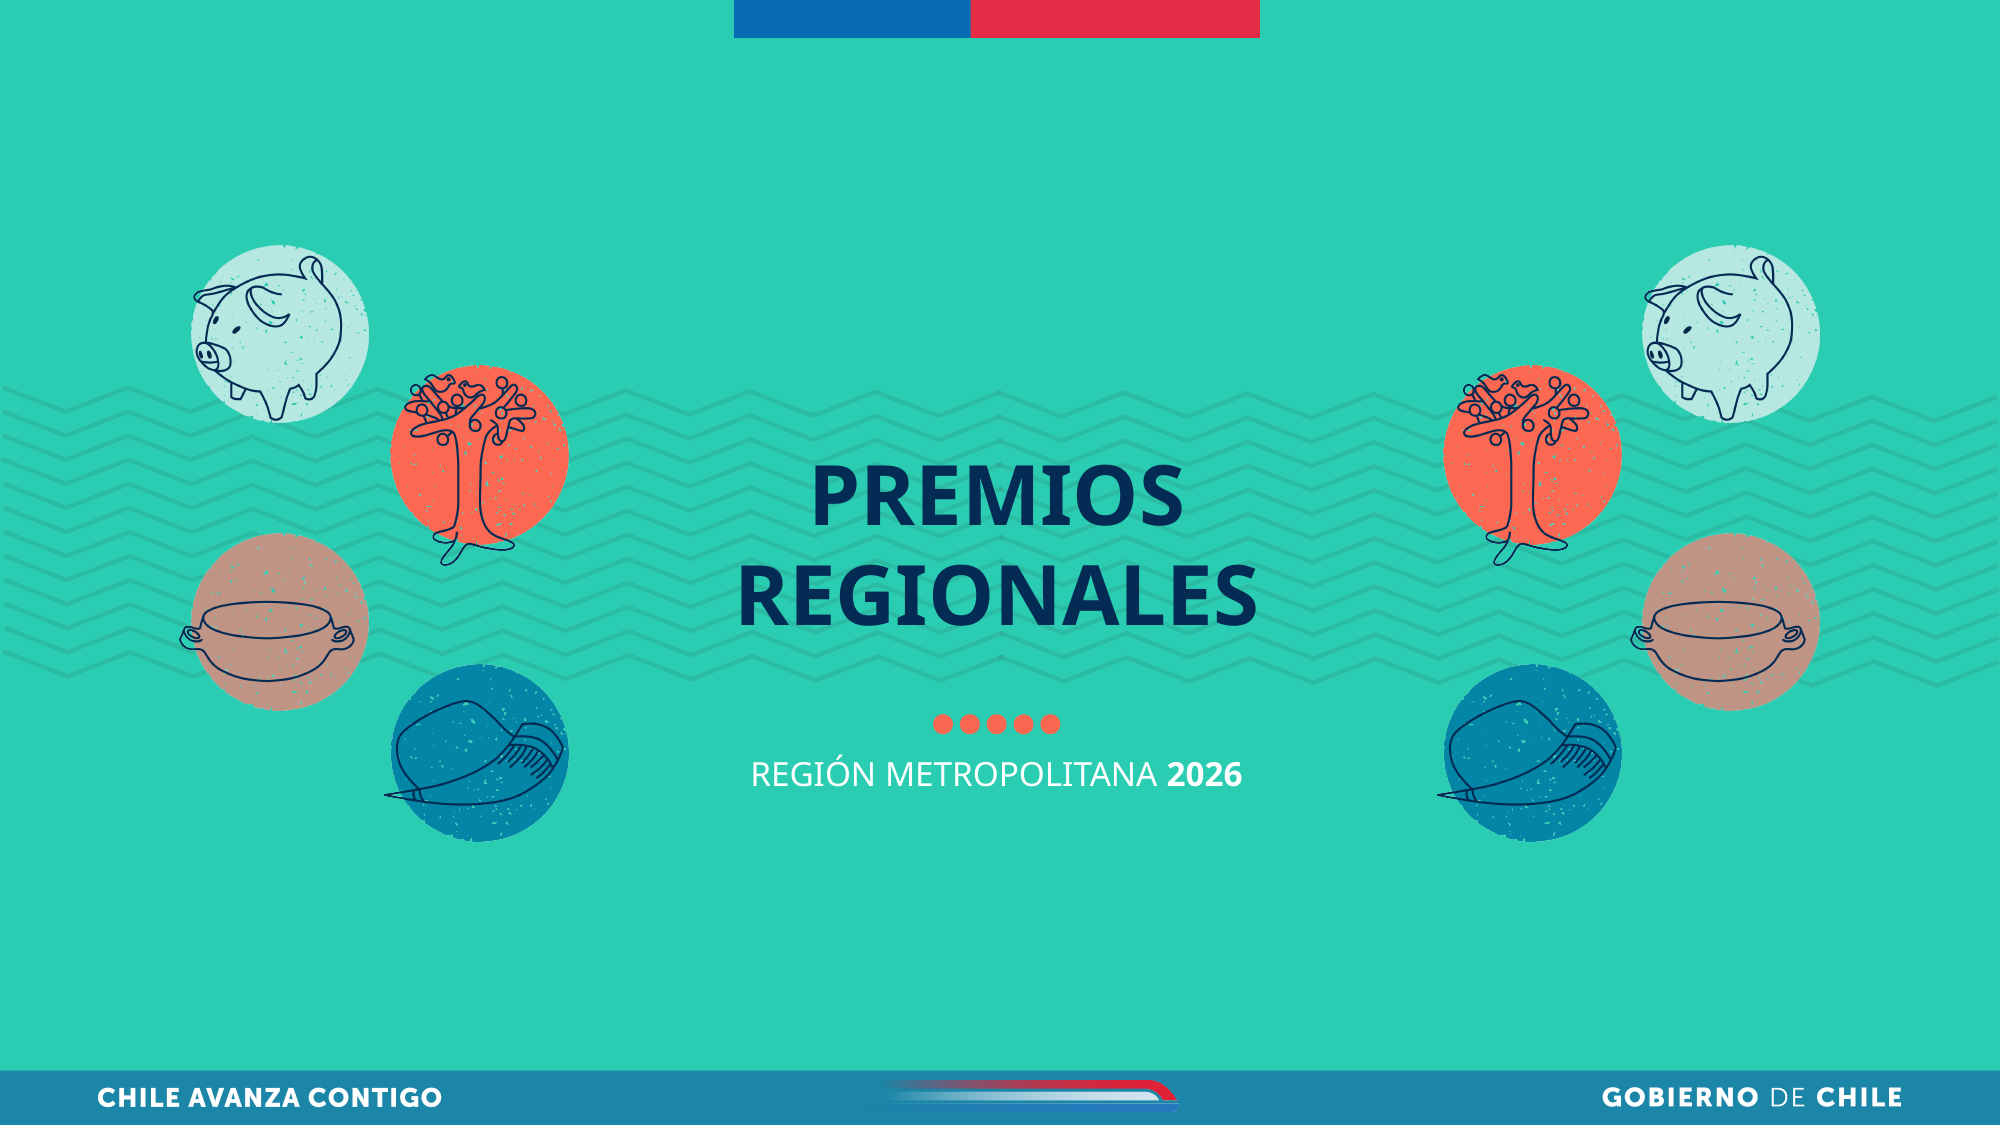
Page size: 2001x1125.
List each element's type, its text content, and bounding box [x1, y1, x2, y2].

picture [0, 0, 2000, 566]
text_box REGIÓN METROPOLITANA 2026 [735, 745, 1258, 801]
picture [98, 1080, 1902, 1112]
text_box [0, 1070, 2000, 1125]
picture [0, 533, 2000, 1070]
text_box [932, 714, 1061, 735]
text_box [0, 385, 2000, 688]
